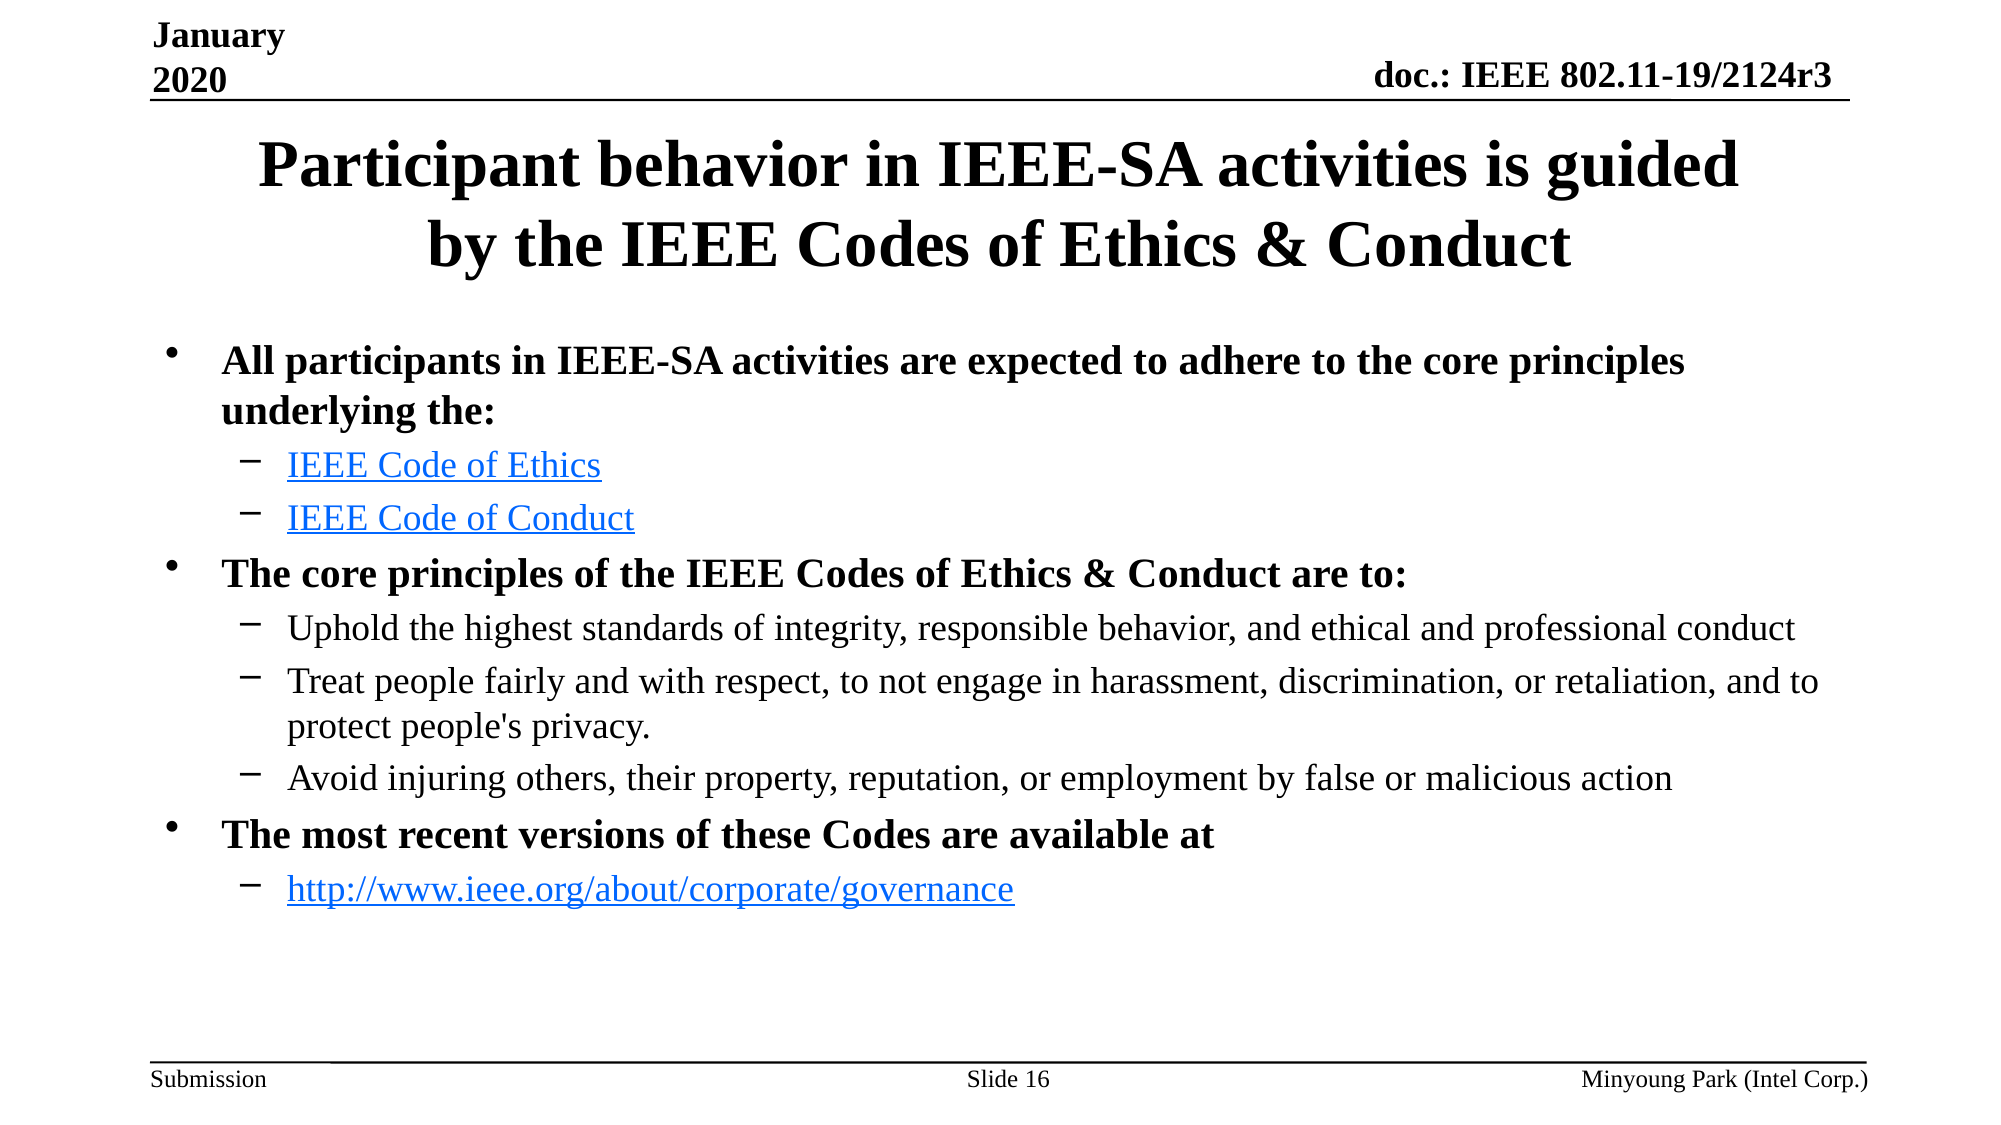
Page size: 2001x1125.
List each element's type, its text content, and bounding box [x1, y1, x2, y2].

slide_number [152, 54, 347, 101]
slide_number Slide 16 [964, 1061, 1053, 1093]
footer Minyoung Park (Intel Corp.) [1266, 1061, 1869, 1093]
title Participant behavior in IEEE-SA activities is guided by the IEEE Codes of Ethics & Conduct [150, 112, 1850, 288]
list All participants in IEEE-SA activities are expected to adhere to the core principles underlying the: IEEE Code of Ethics IEEE Code of Conduct The core principles of the IEEE Codes of Ethics & Conduct are to: Uphold the highest standards of integrity, responsible behavior, and ethical and professional conduct Treat people fairly and with respect, to not engage in harassment, discrimination, or retaliation, and to protect people's privacy. Avoid injuring others, their property, reputation, or employment by false or malicious action The most recent versions of these Codes are available at http://www.ieee.org/about/corporate/governance [150, 324, 1850, 1000]
